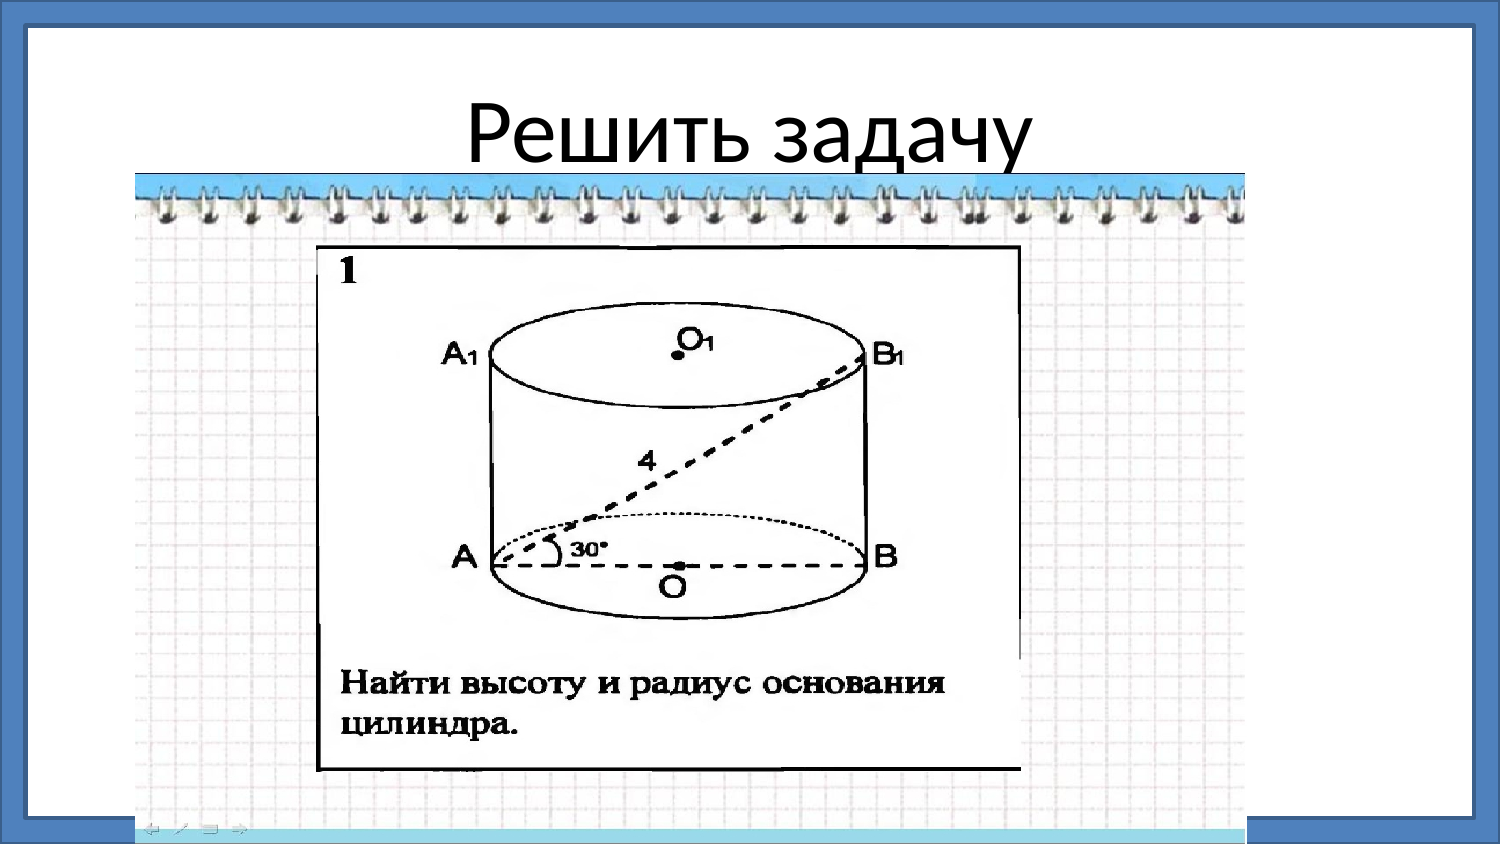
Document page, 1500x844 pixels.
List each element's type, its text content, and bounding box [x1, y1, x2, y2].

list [135, 173, 1247, 844]
title Решить задачу [75, 55, 1425, 197]
